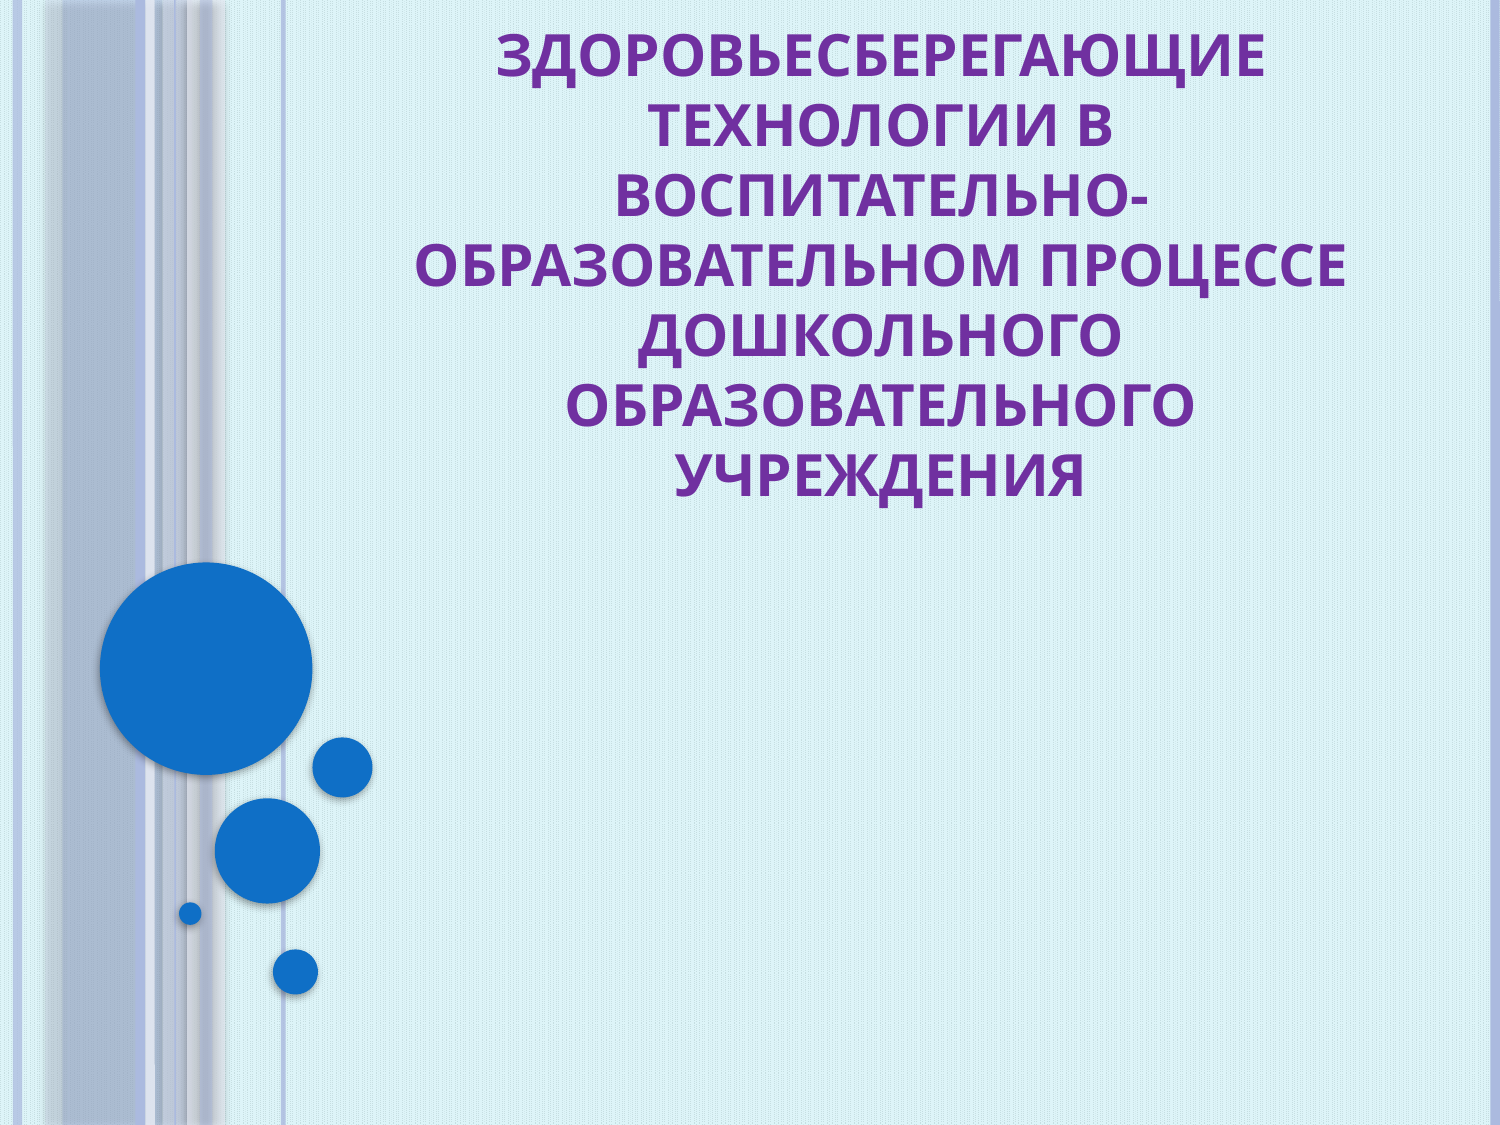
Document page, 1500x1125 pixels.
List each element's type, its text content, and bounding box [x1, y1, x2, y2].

title Здоровьесберегающие технологии в воспитательно-образовательном процессе дошкольного образовательного учреждения [375, 93, 1388, 516]
